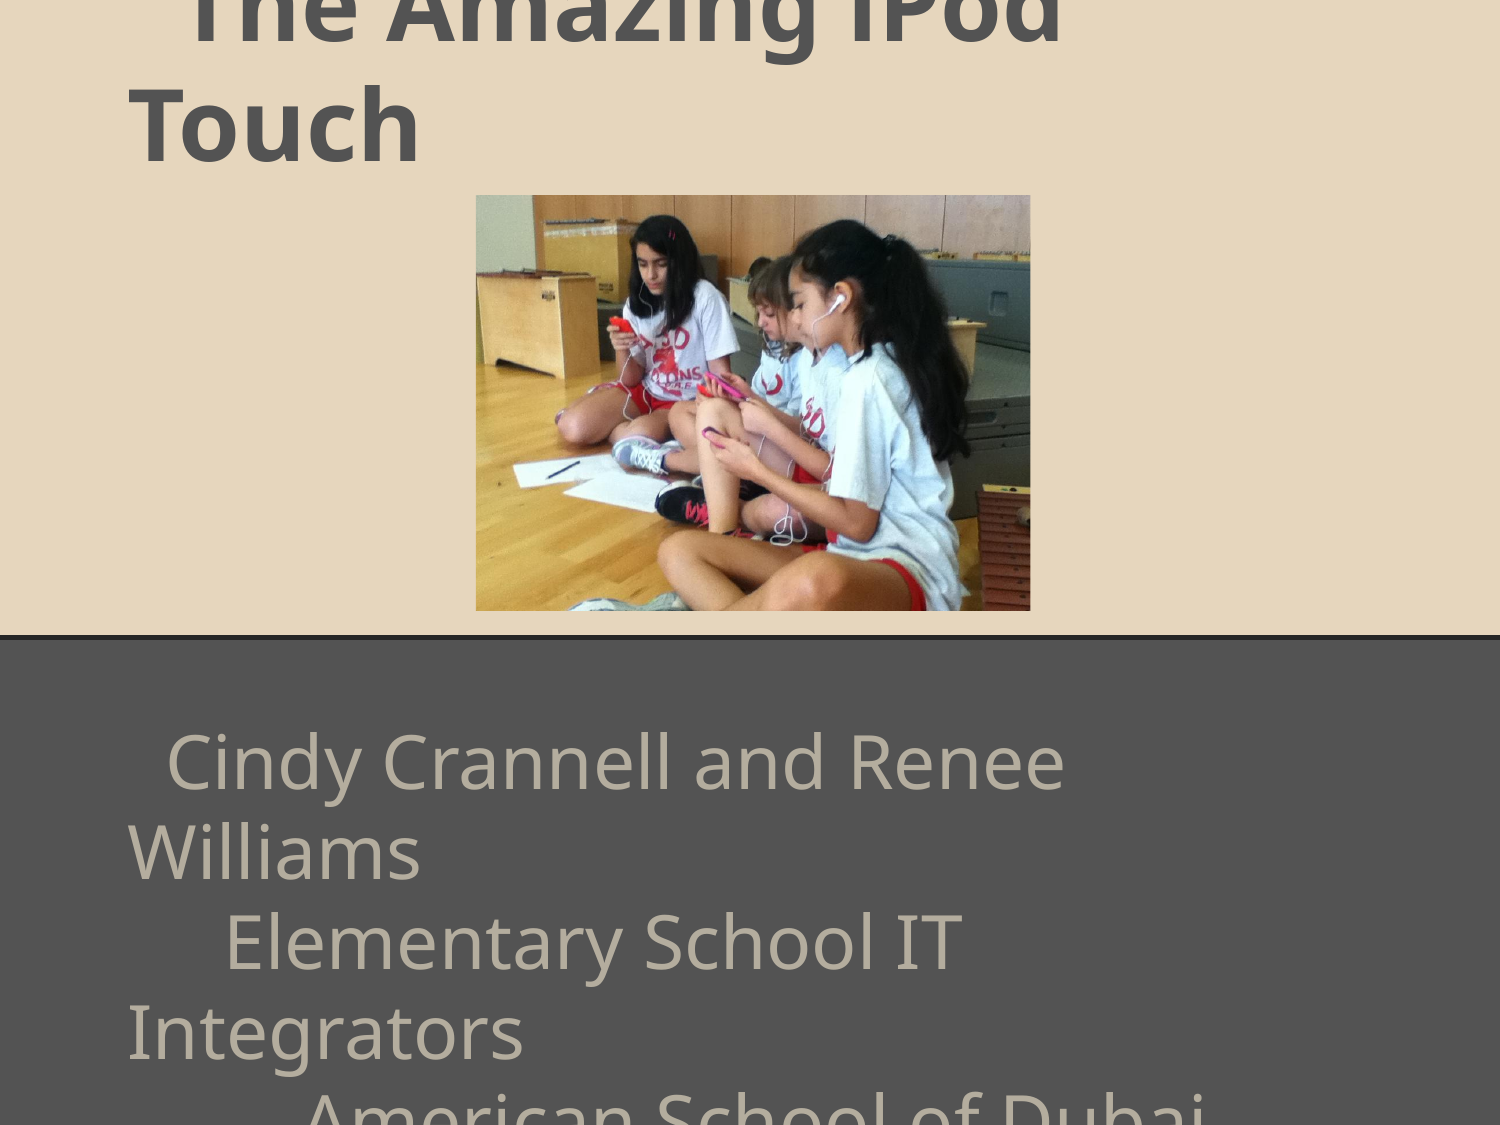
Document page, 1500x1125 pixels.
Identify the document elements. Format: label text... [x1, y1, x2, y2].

title The Amazing iPod Touch [112, 0, 1388, 437]
text_box [475, 195, 1031, 611]
subtitle Cindy Crannell and Renee Williams Elementary School IT Integrators American School of Dubai [112, 699, 1388, 1125]
